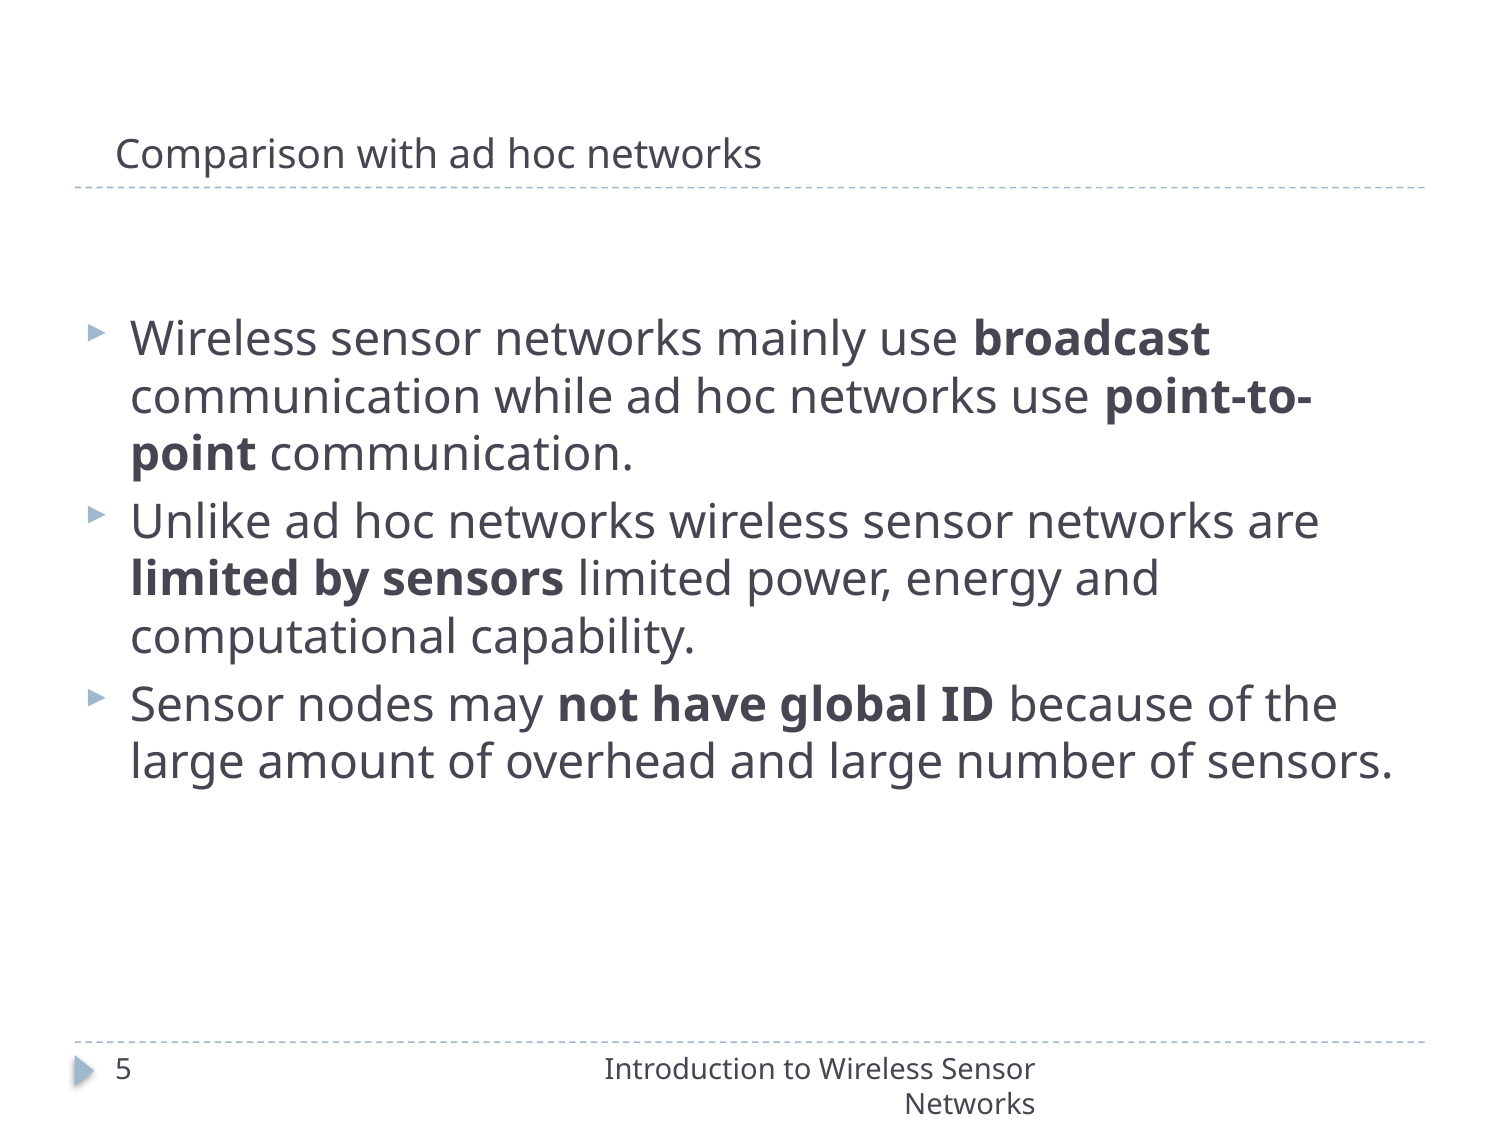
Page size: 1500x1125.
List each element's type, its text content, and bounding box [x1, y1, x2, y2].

slide_number 5 [100, 1042, 426, 1103]
footer Introduction to Wireless Sensor Networks [475, 1042, 1051, 1103]
title Comparison with ad hoc networks [99, 0, 1500, 188]
list Wireless sensor networks mainly use broadcast communication while ad hoc networks use point-to-point communication. Unlike ad hoc networks wireless sensor networks are limited by sensors limited power, energy and computational capability. Sensor nodes may not have global ID because of the large amount of overhead and large number of sensors. [24, 224, 1450, 969]
